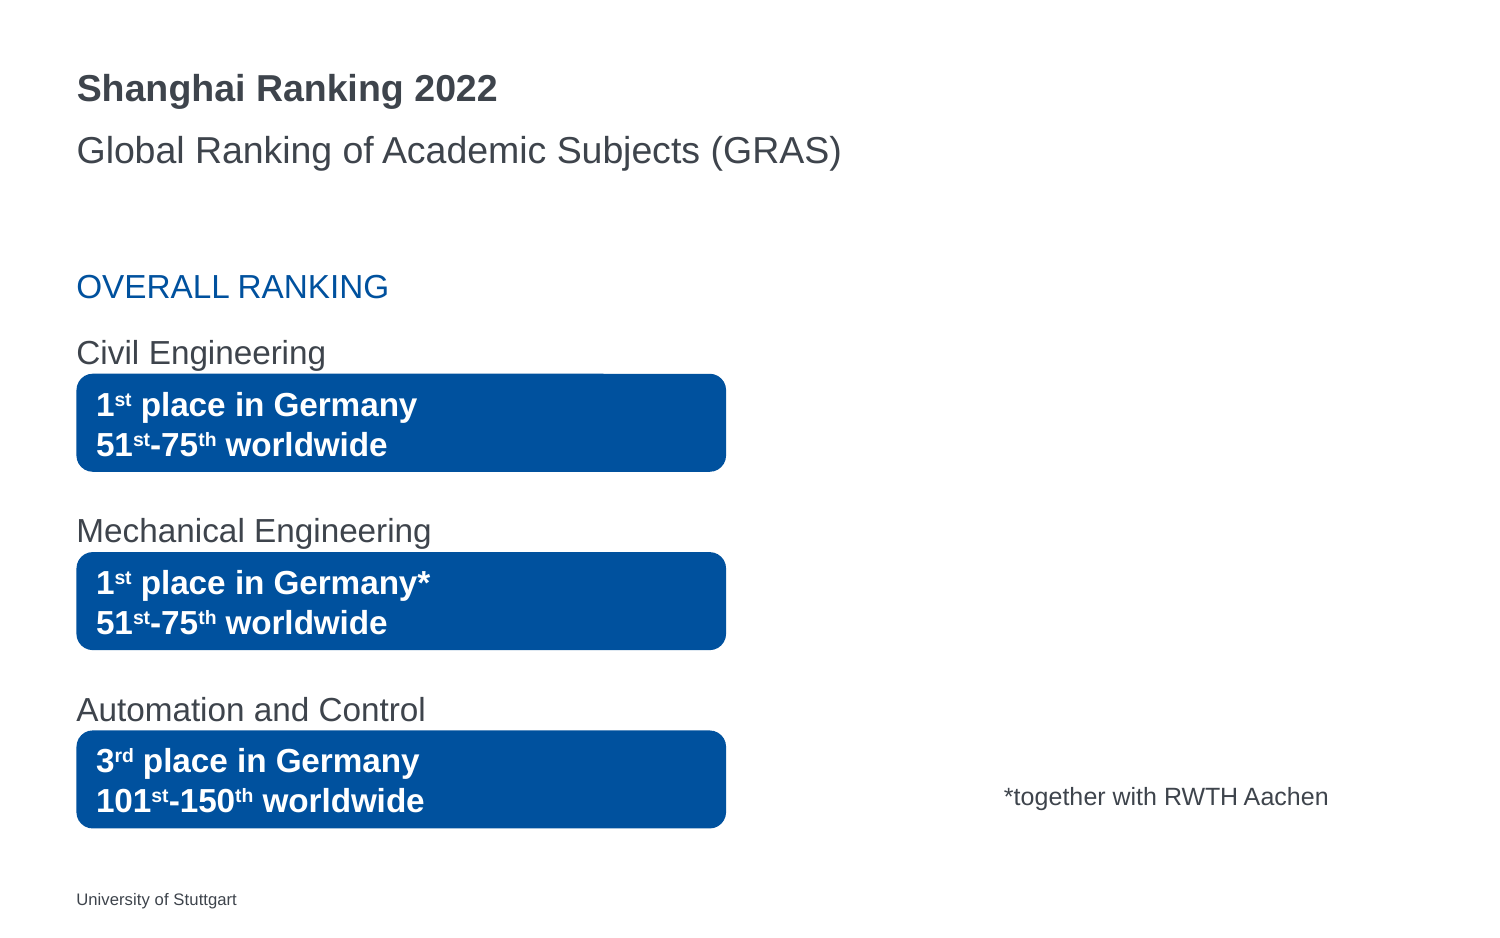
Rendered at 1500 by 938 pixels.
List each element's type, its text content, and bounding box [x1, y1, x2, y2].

text_box Civil Engineering [76, 322, 727, 362]
text_box 1st place in Germany 51st-75th worldwide [75, 372, 728, 473]
text_box 1st place in Germany* 51st-75th worldwide [75, 551, 728, 652]
title Shanghai Ranking 2022 (1/2) [76, 64, 1424, 110]
list Global Ranking of Academic Subjects (GRAS) [76, 117, 1424, 163]
text_box *together with RWTH Aachen [1003, 780, 1424, 854]
text_box 3rd place in Germany 101st-150th worldwide [75, 729, 728, 830]
footer University of Stuttgart [76, 888, 1072, 910]
text_box Mechanical Engineering [76, 501, 727, 541]
text_box Automation and Control [76, 679, 727, 719]
text_box Overall Ranking [76, 262, 727, 302]
